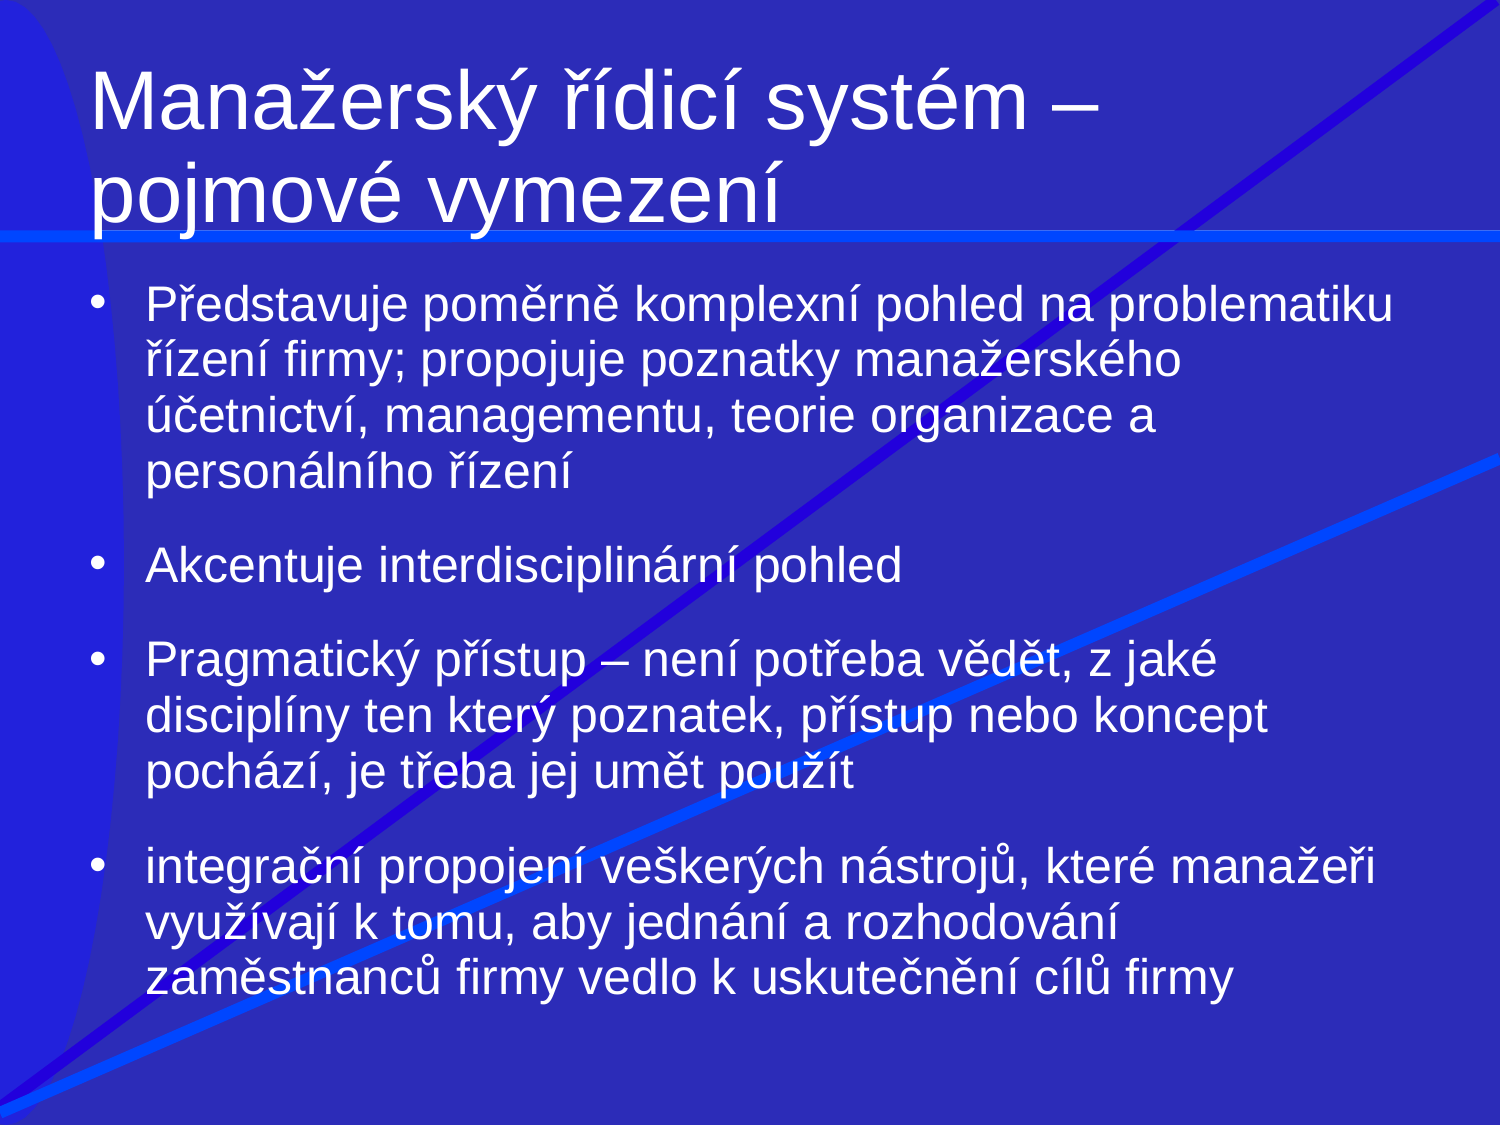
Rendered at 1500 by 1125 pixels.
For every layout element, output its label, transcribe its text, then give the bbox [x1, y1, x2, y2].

text_box Představuje poměrně komplexní pohled na problematiku řízení firmy; propojuje poznatky manažerského účetnictví, managementu, teorie organizace a personálního řízení Akcentuje interdisciplinární pohled Pragmatický přístup – není potřeba vědět, z jaké disciplíny ten který poznatek, přístup nebo koncept pochází, je třeba jej umět použít integrační propojení veškerých nástrojů, které manažeři využívají k tomu, aby jednání a rozhodování zaměstnanců firmy vedlo k uskutečnění cílů firmy [87, 275, 1399, 1007]
text_box Manažerský řídicí systém – pojmové vymezení [87, 53, 1275, 240]
